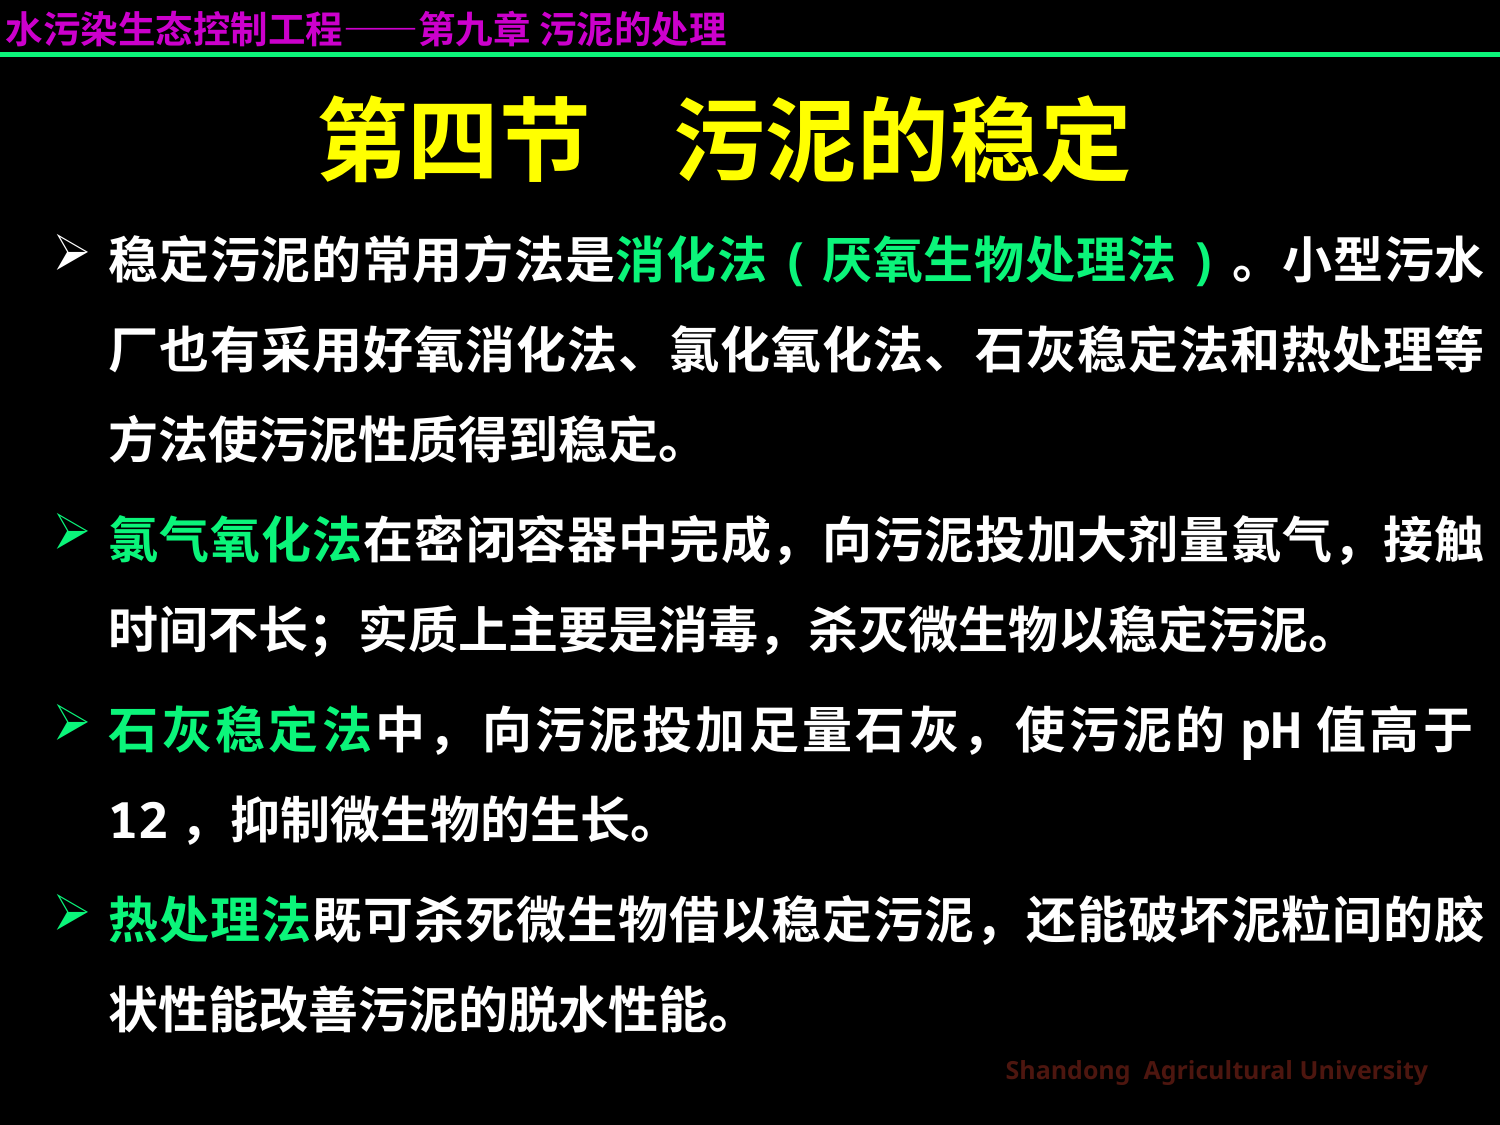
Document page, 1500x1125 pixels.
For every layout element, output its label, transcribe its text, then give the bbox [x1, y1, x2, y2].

title 第四节 污泥的稳定 [49, 44, 1400, 190]
list 稳定污泥的常用方法是消化法(厌氧生物处理法)。小型污水厂也有采用好氧消化法、氯化氧化法、石灰稳定法和热处理等方法使污泥性质得到稳定。 氯气氧化法在密闭容器中完成，向污泥投加大剂量氯气，接触时间不长；实质上主要是消毒，杀灭微生物以稳定污泥。 石灰稳定法中，向污泥投加足量石灰，使污泥的pH值高于12，抑制微生物的生长。 热处理法既可杀死微生物借以稳定污泥，还能破坏泥粒间的胶状性能改善污泥的脱水性能。 [37, 190, 1500, 1125]
